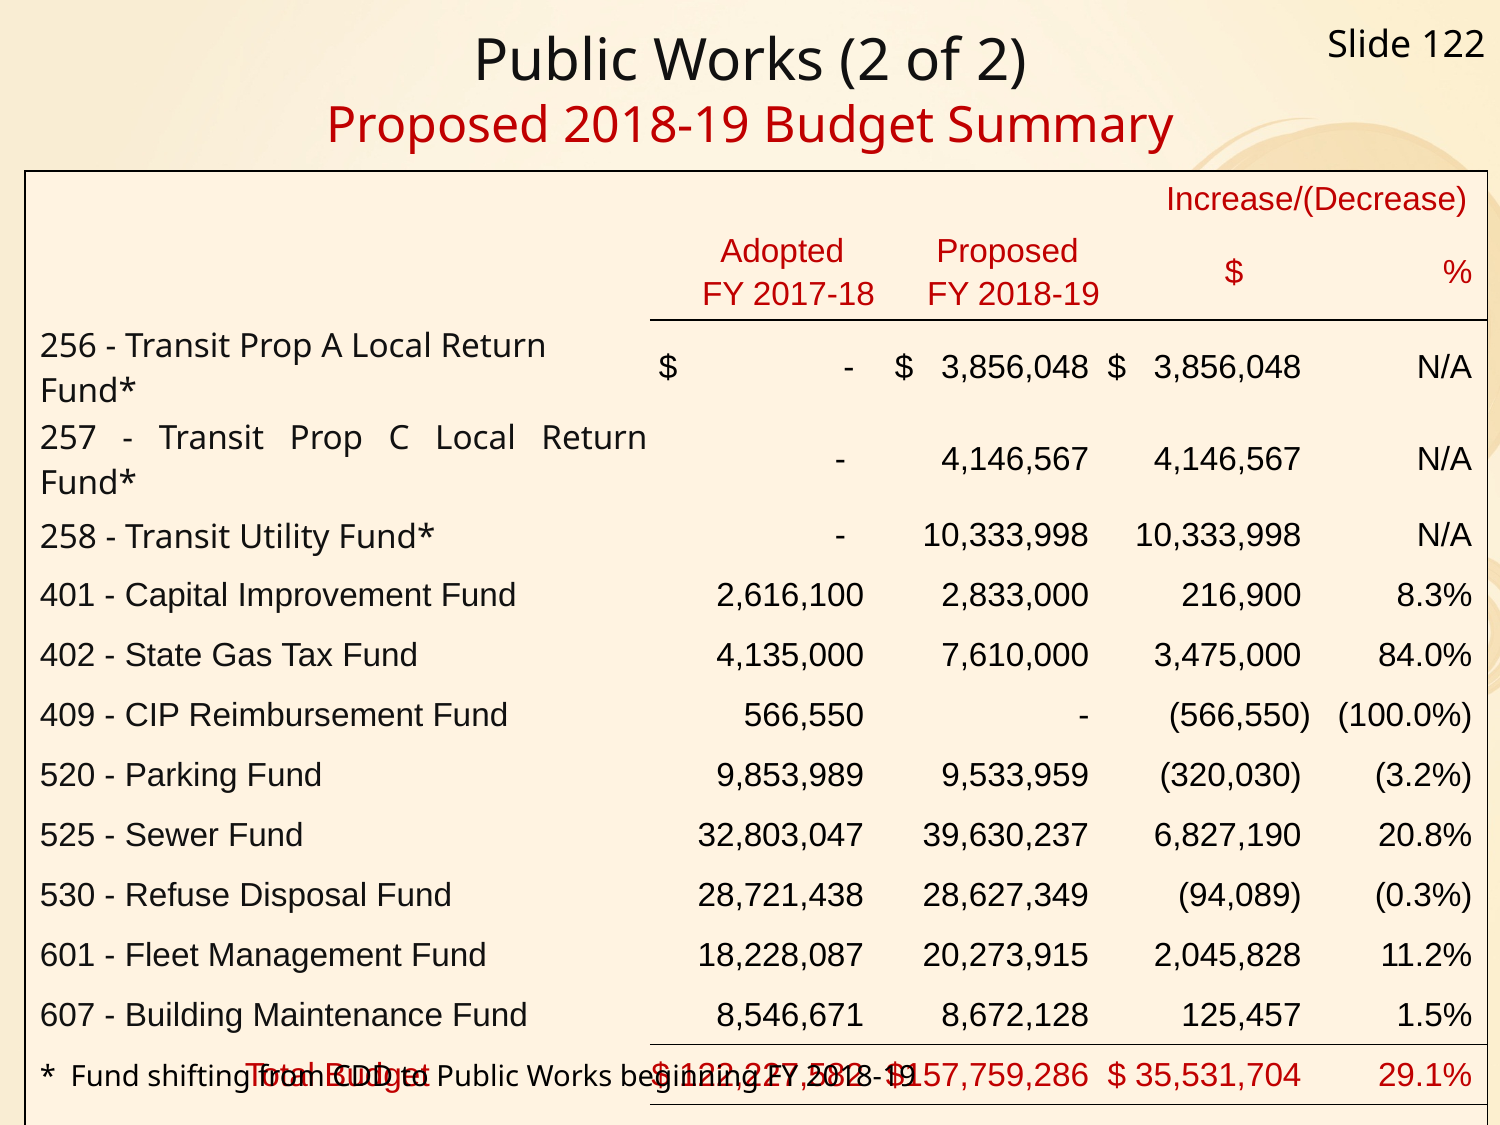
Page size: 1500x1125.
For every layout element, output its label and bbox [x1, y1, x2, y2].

table_cell [26, 225, 1487, 1125]
text_box [24, 1049, 1188, 1100]
table_cell [1100, 225, 1487, 319]
title [50, 37, 1450, 138]
slide_number [1312, 12, 1500, 88]
picture [0, 0, 1500, 1125]
table_header [26, 172, 1487, 319]
